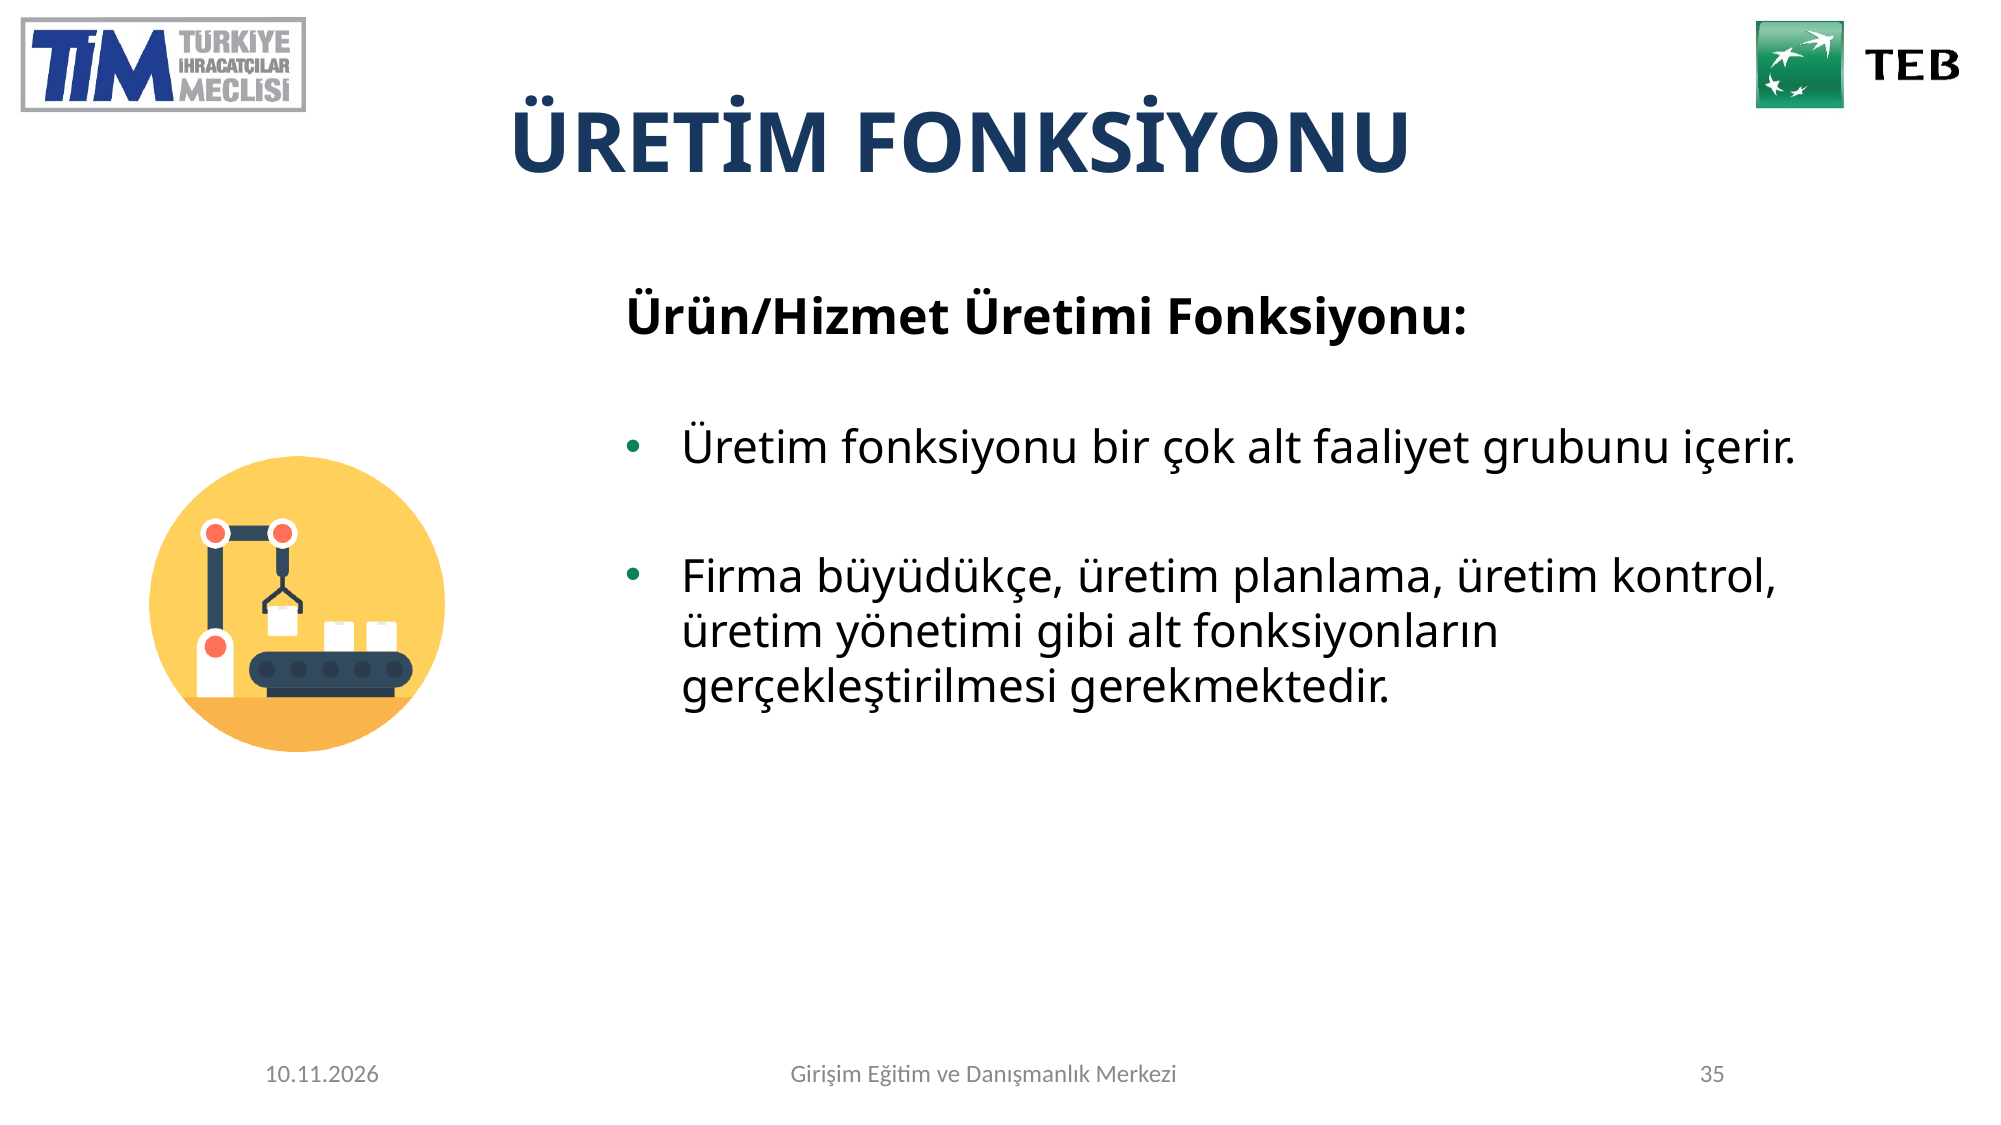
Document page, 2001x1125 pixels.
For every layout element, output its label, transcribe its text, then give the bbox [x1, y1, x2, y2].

picture [1751, 15, 1967, 114]
title ÜRETİM FONKSİYONU [275, 45, 1648, 233]
picture [149, 455, 445, 752]
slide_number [249, 1042, 654, 1103]
slide_number 35 [1314, 1042, 1741, 1103]
picture [19, 15, 308, 114]
list Ürün/Hizmet Üretimi Fonksiyonu: Üretim fonksiyonu bir çok alt faaliyet grubunu içerir. Firma büyüdükçe, üretim planlama, üretim kontrol, üretim yönetimi gibi alt fonksiyonların gerçekleştirilmesi gerekmektedir. [610, 277, 1854, 998]
footer Girişim Eğitim ve Danışmanlık Merkezi [700, 1042, 1268, 1103]
